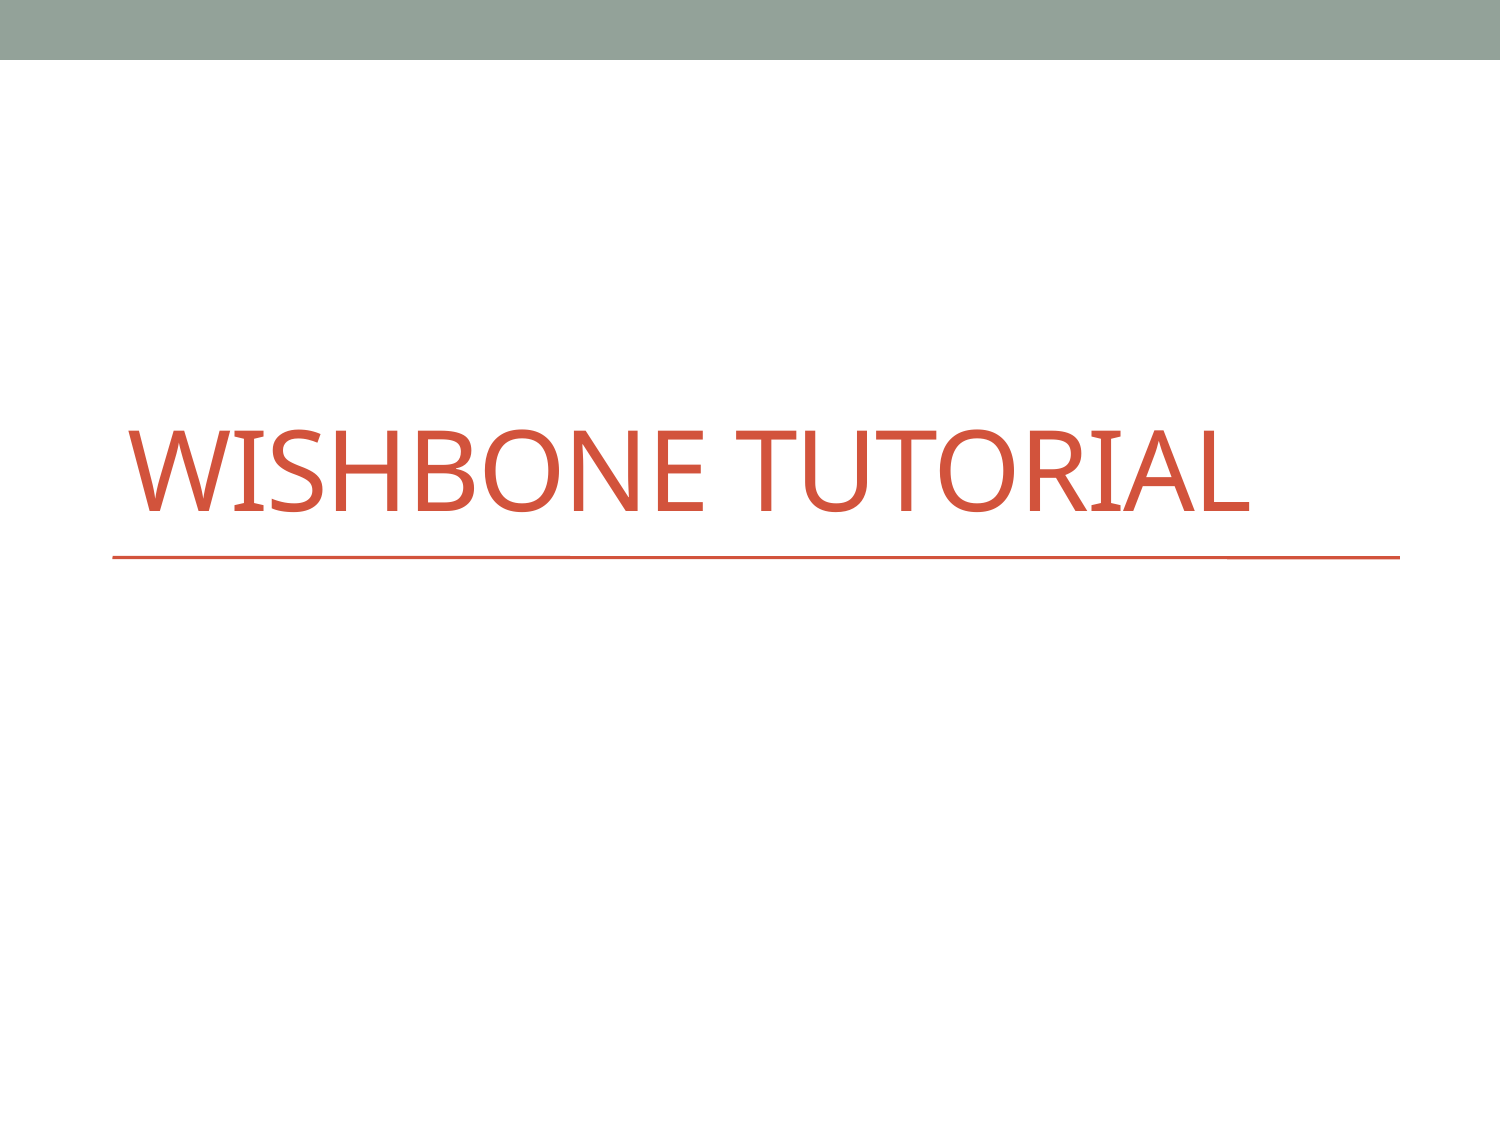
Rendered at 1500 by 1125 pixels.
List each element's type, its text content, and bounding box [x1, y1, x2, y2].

title Wishbone tutorial [112, 224, 1400, 542]
